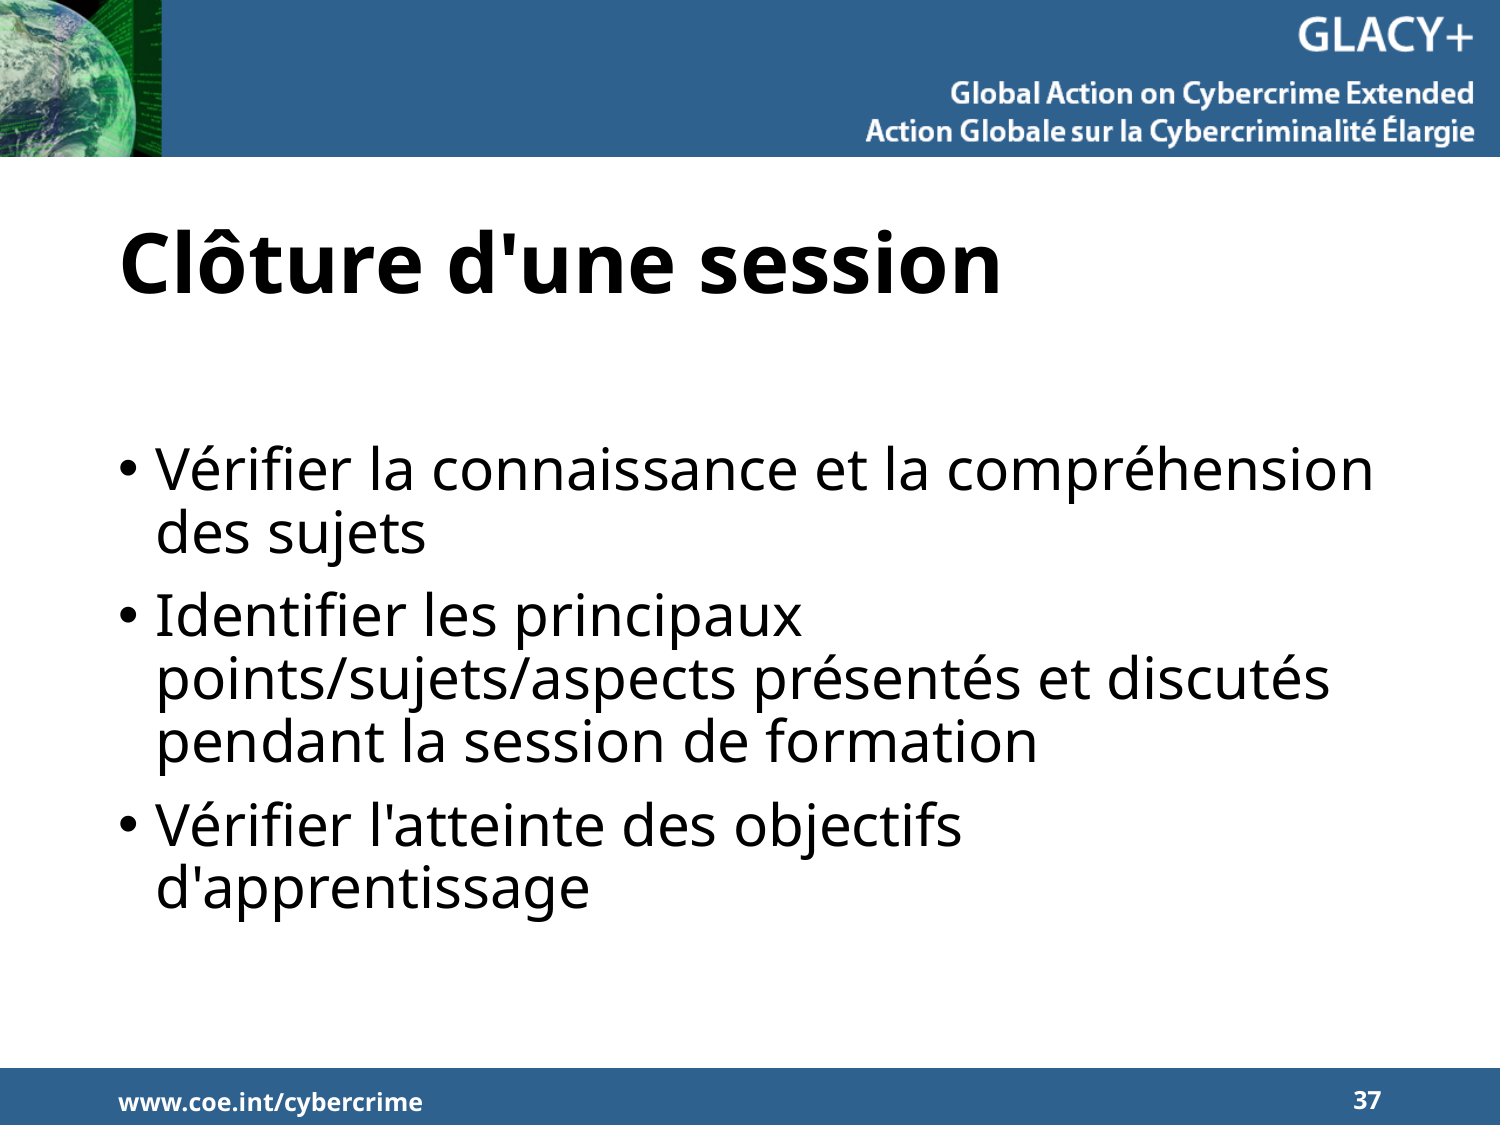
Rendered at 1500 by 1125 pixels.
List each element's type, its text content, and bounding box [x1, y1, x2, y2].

picture [0, 0, 1500, 157]
slide_number www.coe.int/cybercrime [103, 1071, 491, 1125]
list Vérifier la connaissance et la compréhension des sujets Identifier les principaux points/sujets/aspects présentés et discutés pendant la session de formation Vérifier l'atteinte des objectifs d'apprentissage [103, 432, 1397, 1086]
slide_number 37 [1059, 1071, 1397, 1125]
title Clôture d'une session [103, 171, 1397, 363]
